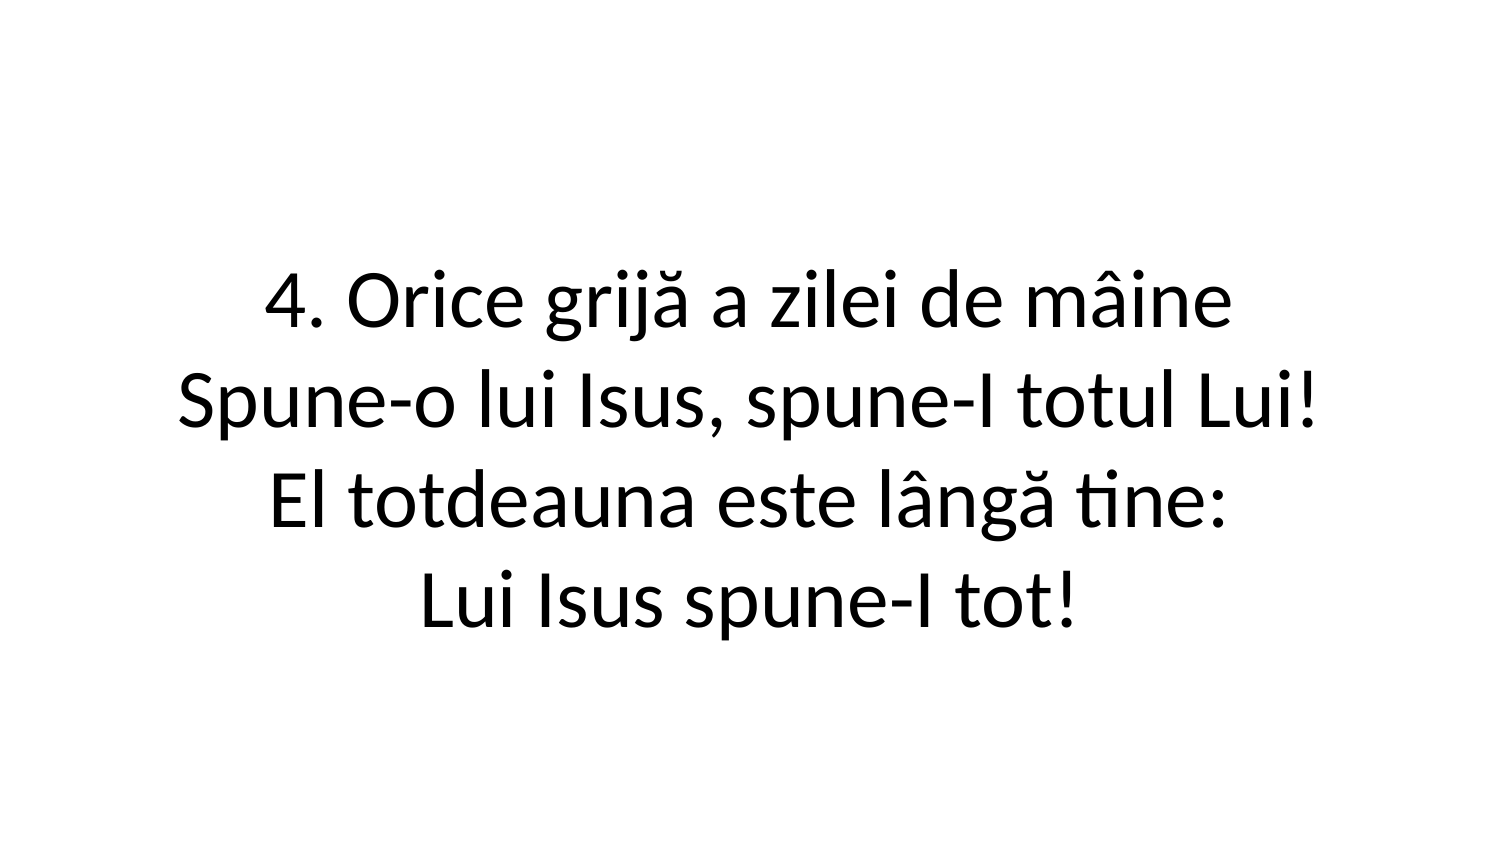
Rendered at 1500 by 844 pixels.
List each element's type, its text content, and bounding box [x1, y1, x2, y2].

text_box 4. Orice grijă a zilei de mâine Spune-o lui Isus, spune-I totul Lui! El totdeauna este lângă tine: Lui Isus spune-I tot! [162, 192, 1338, 652]
